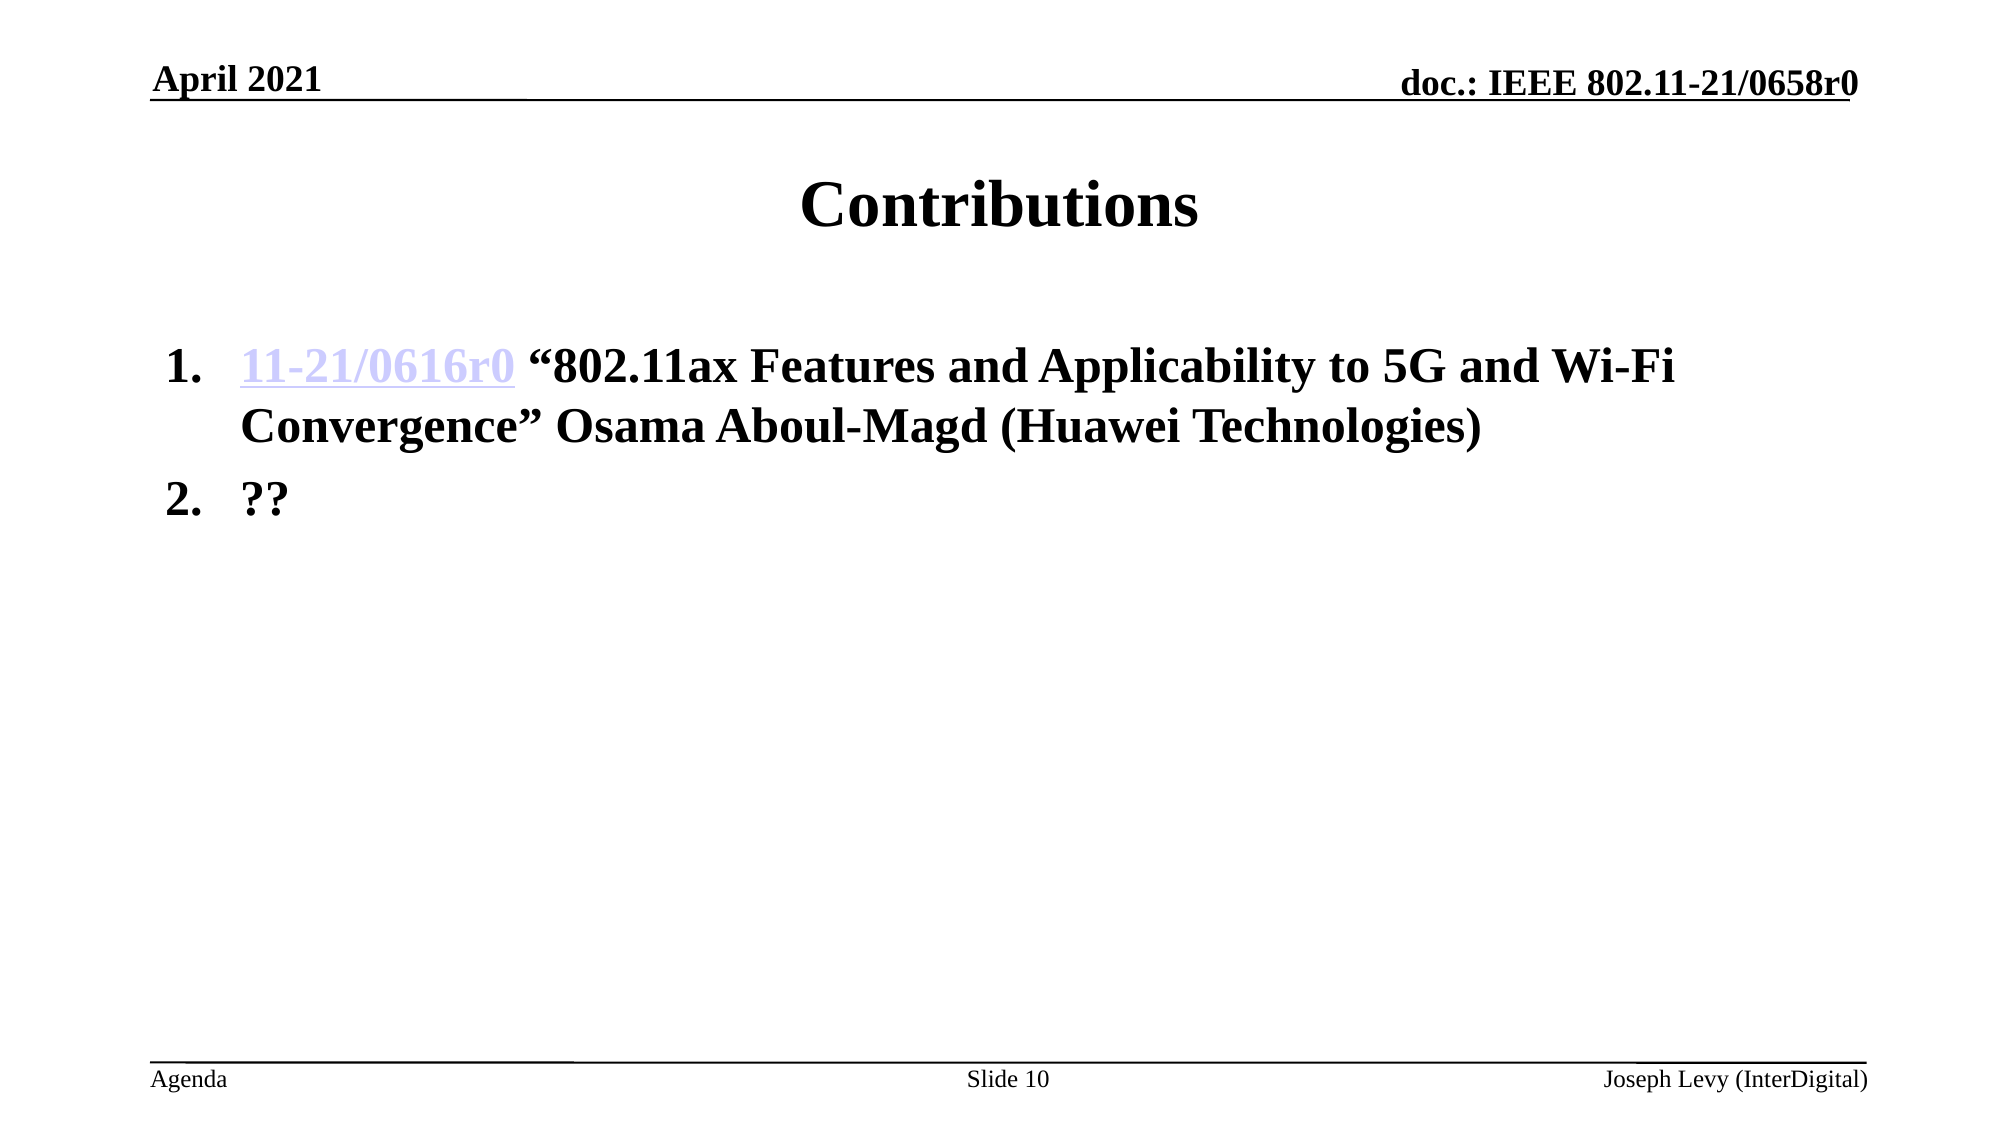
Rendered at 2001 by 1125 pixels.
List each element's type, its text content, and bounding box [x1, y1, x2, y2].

title Contributions [149, 112, 1850, 288]
list 11-21/0616r0 “802.11ax Features and Applicability to 5G and Wi-Fi Convergence” Osama Aboul-Magd (Huawei Technologies) ?? [149, 324, 1850, 1000]
slide_number Slide 10 [950, 1061, 1067, 1123]
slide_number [152, 54, 563, 100]
footer Joseph Levy (InterDigital) [1171, 1061, 1869, 1093]
